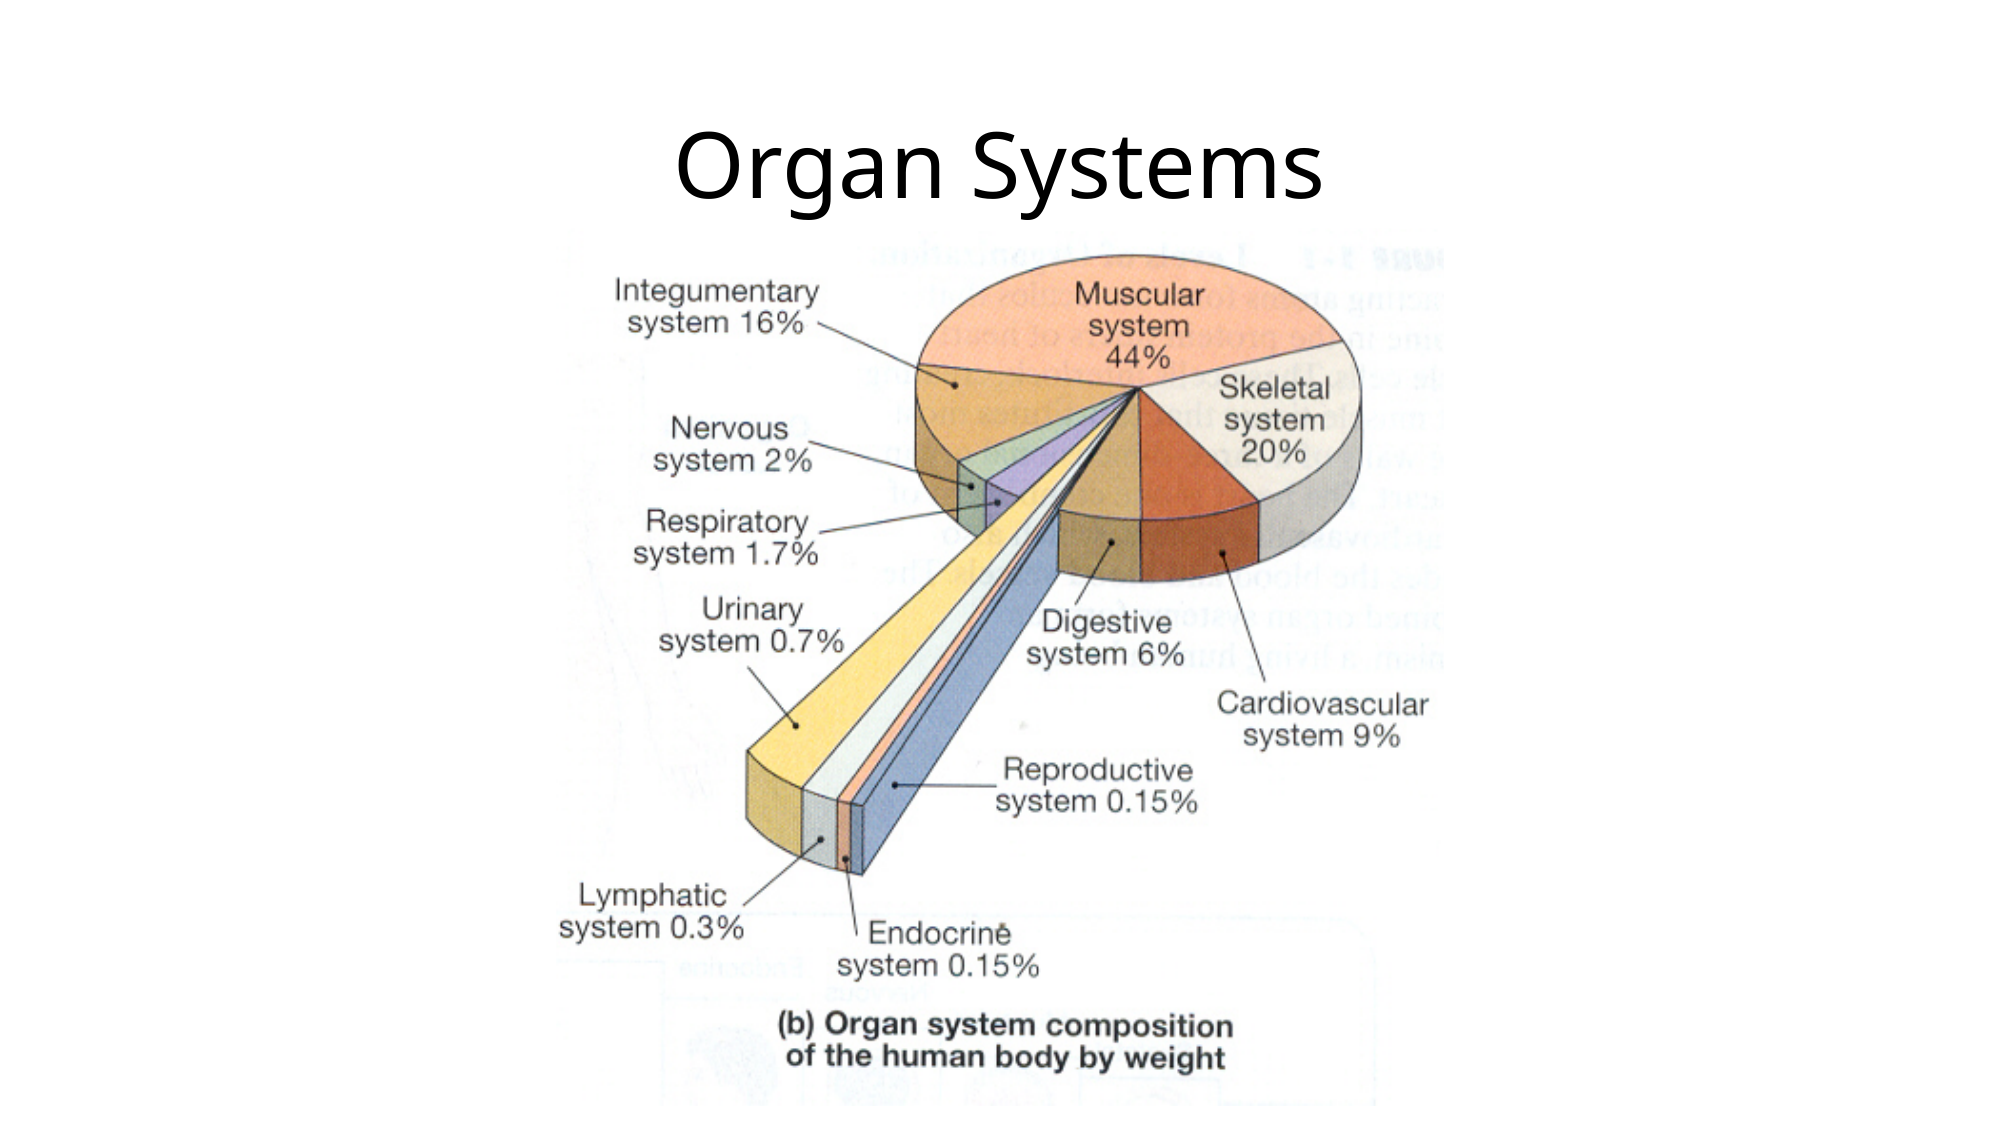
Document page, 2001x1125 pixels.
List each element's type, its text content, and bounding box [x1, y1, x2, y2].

title Organ Systems [137, 59, 1863, 278]
picture [556, 227, 1444, 1106]
